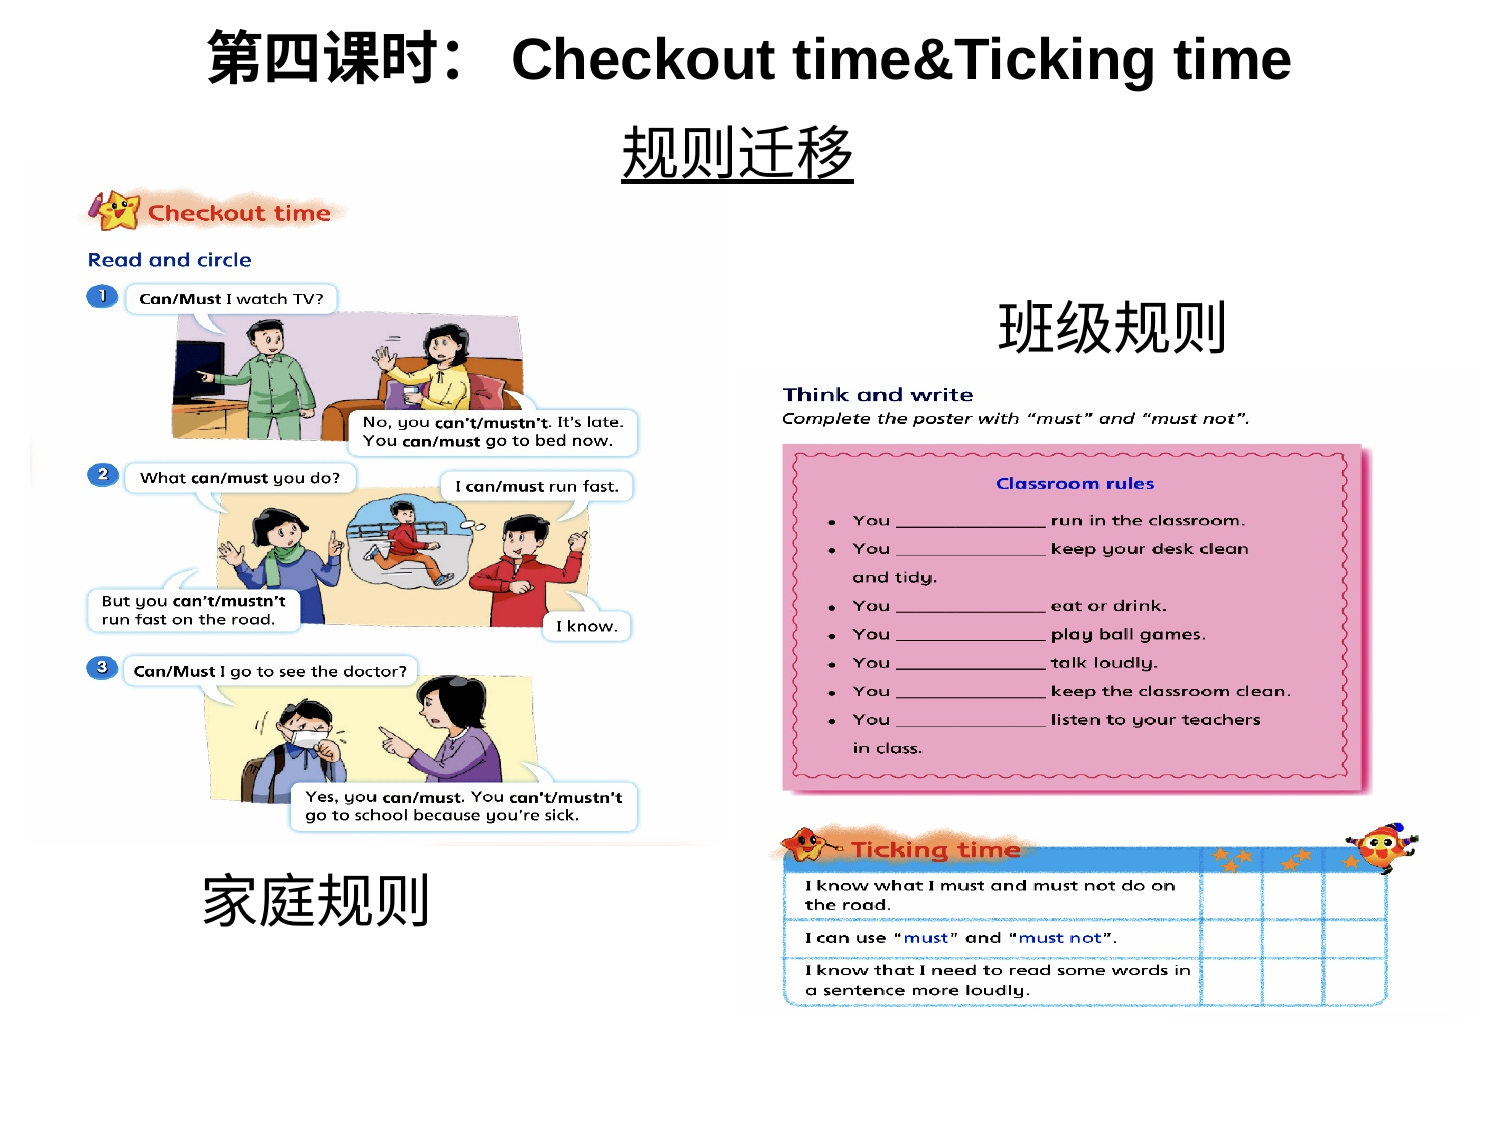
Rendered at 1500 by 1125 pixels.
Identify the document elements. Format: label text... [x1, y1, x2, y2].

picture [30, 160, 722, 846]
title 第四课时：Checkout time&Ticking time [74, 0, 1426, 123]
text_box 家庭规则 [185, 856, 472, 942]
text_box 规则迁移 [606, 109, 894, 195]
text_box 班级规则 [982, 283, 1269, 369]
picture [735, 369, 1474, 1017]
